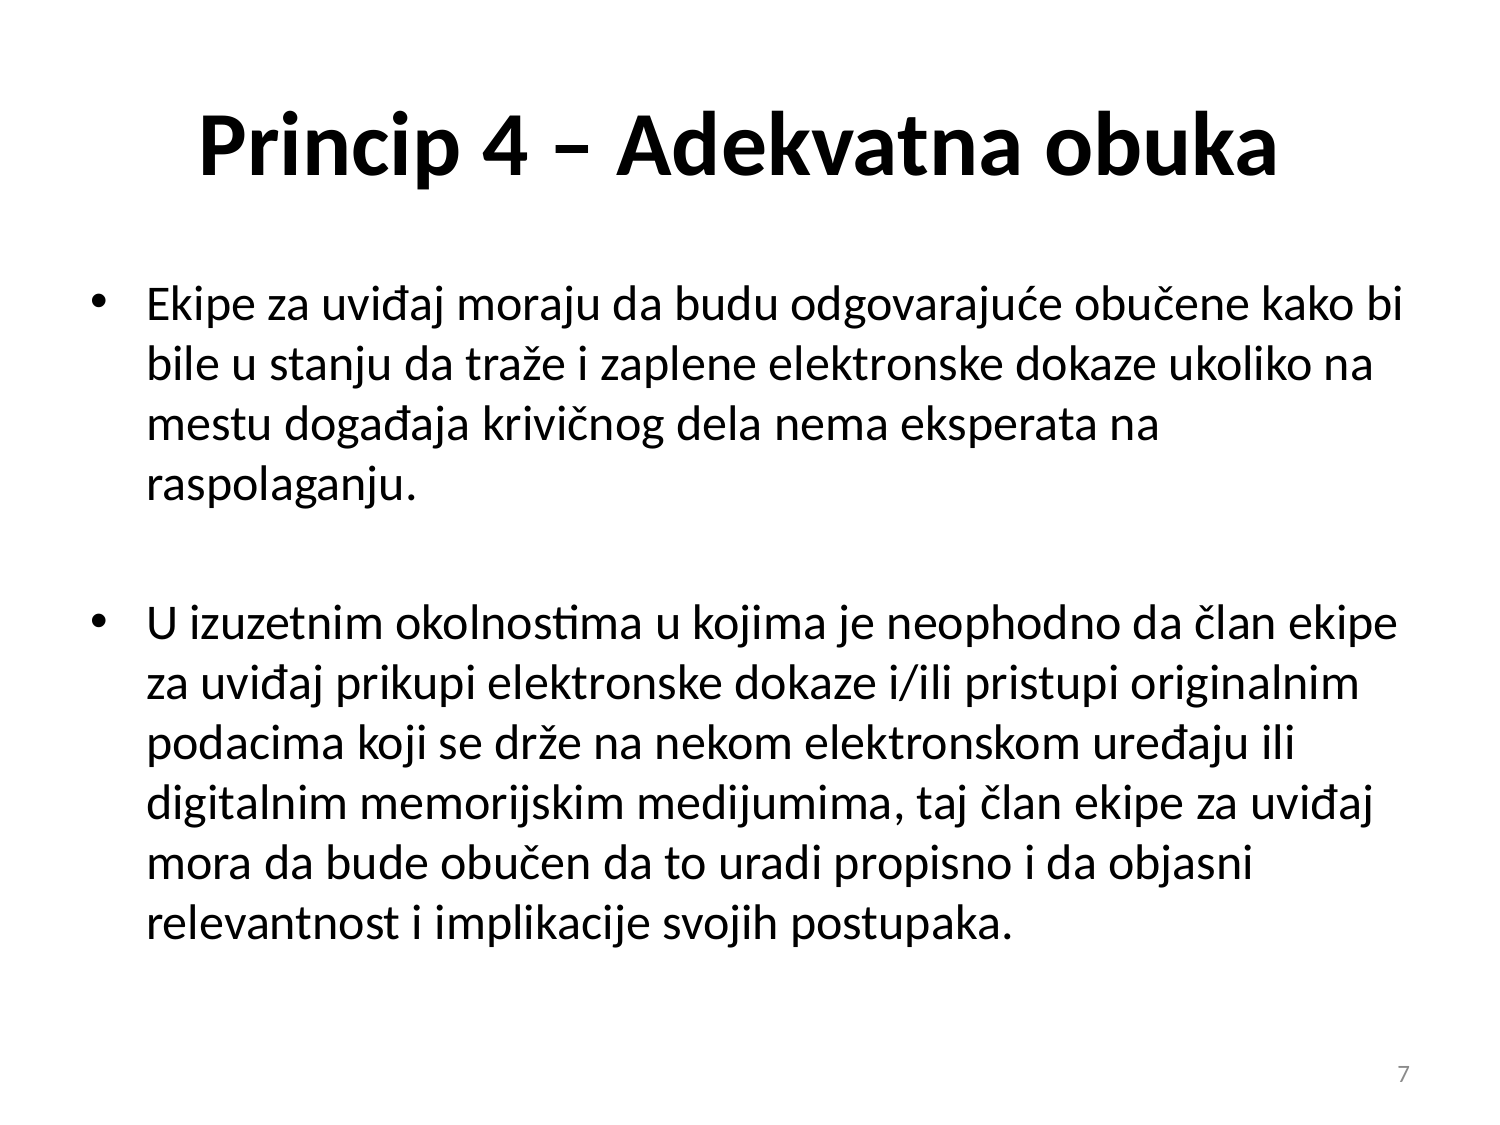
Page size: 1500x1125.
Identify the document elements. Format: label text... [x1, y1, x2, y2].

list Ekipe za uviđaj moraju da budu odgovarajuće obučene kako bi bile u stanju da traže i zaplene elektronske dokaze ukoliko na mestu događaja krivičnog dela nema eksperata na raspolaganju. U izuzetnim okolnostima u kojima je neophodno da član ekipe za uviđaj prikupi elektronske dokaze i/ili pristupi originalnim podacima koji se drže na nekom elektronskom uređaju ili digitalnim memorijskim medijumima, taj član ekipe za uviđaj mora da bude obučen da to uradi propisno i da objasni relevantnost i implikacije svojih postupaka. [74, 262, 1426, 1006]
title Princip 4 – Adekvatna obuka [74, 44, 1426, 233]
slide_number 7 [1074, 1042, 1425, 1103]
